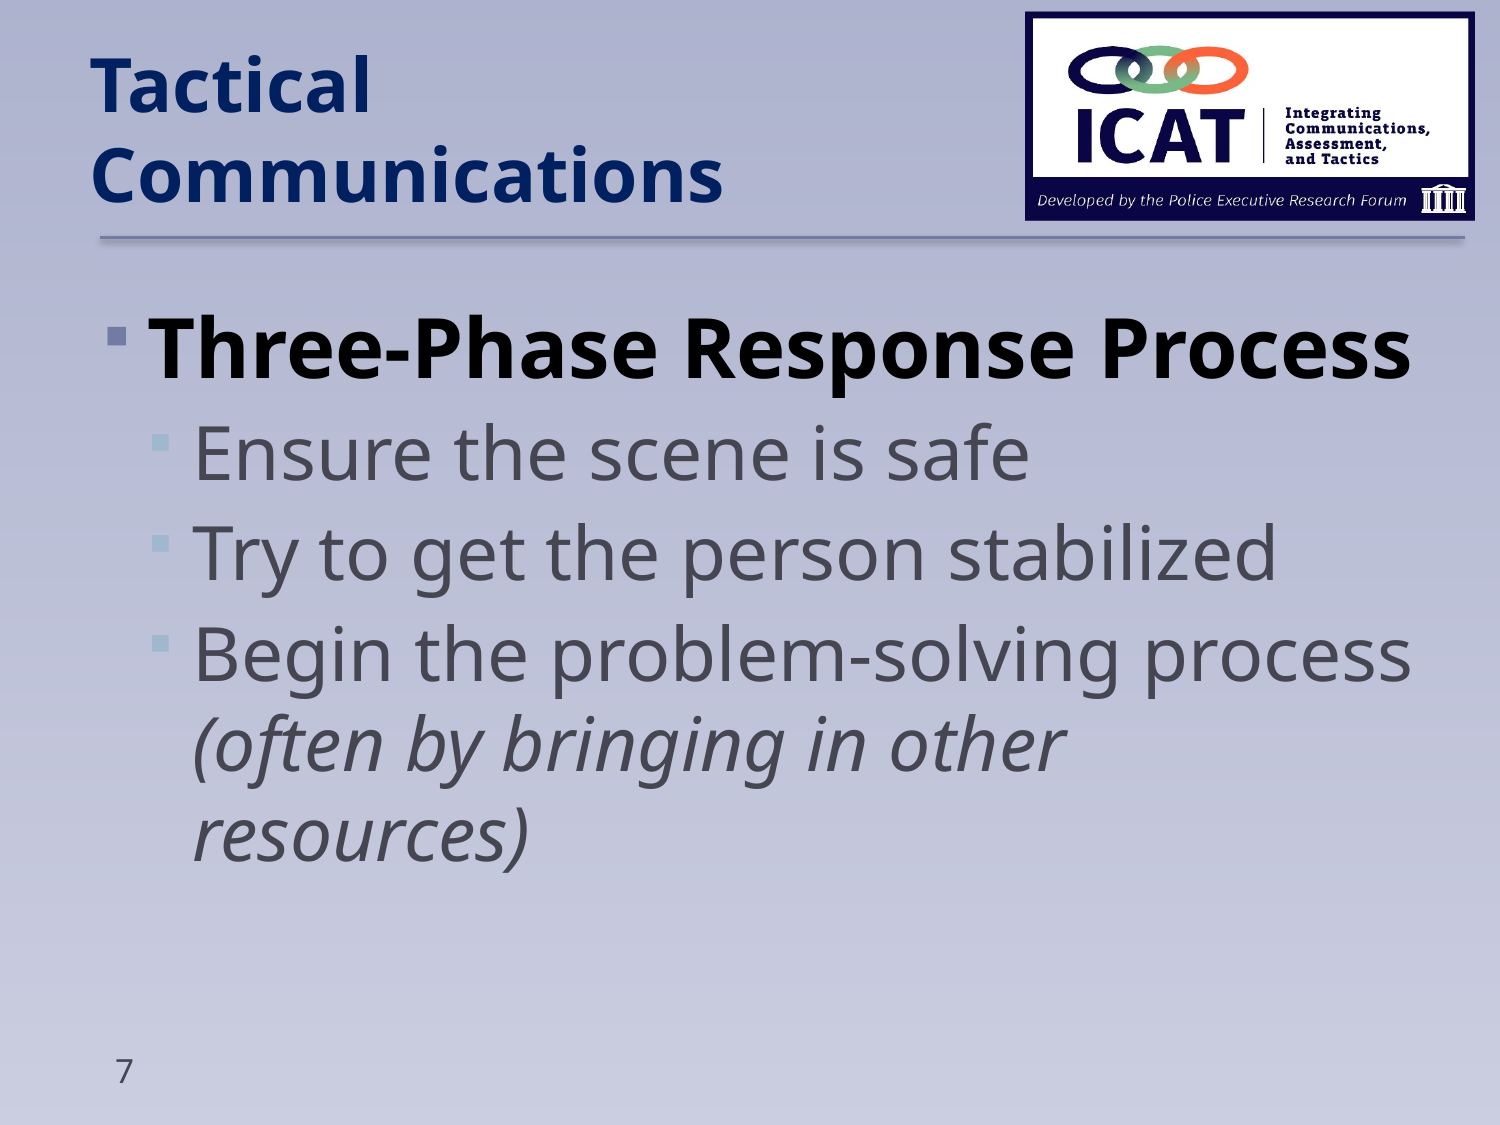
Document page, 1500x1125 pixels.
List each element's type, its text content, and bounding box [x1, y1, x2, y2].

slide_number 7 [100, 1075, 426, 1103]
title Tactical Communications [75, 24, 1018, 225]
list Three-Phase Response Process Ensure the scene is safe Try to get the person stabilized Begin the problem-solving process (often by bringing in other resources) [87, 287, 1438, 1075]
picture [1024, 11, 1476, 221]
